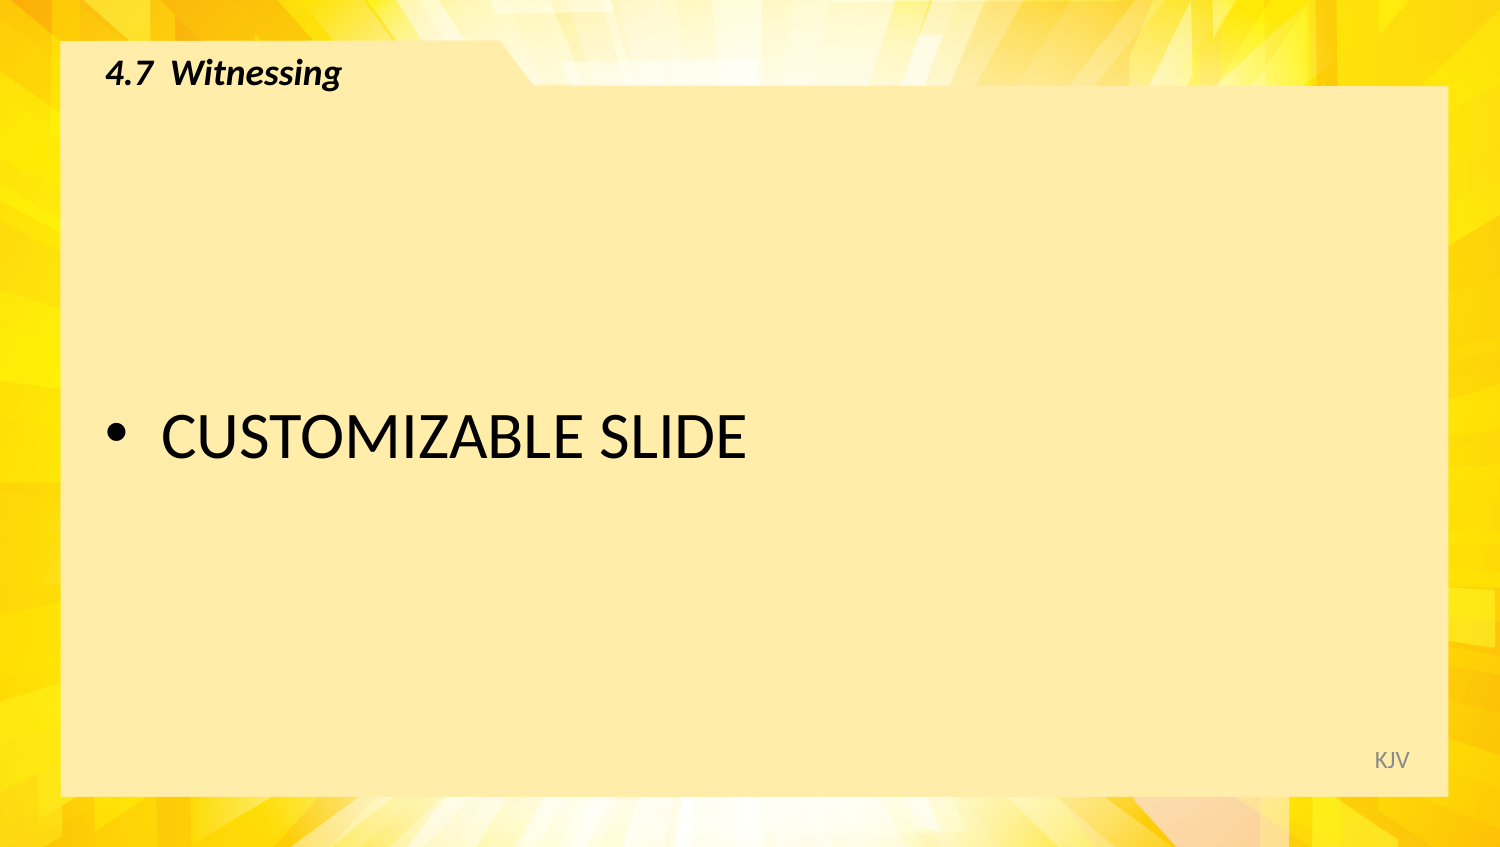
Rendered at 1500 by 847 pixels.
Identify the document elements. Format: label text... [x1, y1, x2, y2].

list CUSTOMIZABLE SLIDE [89, 141, 1403, 722]
footer KJV [950, 736, 1425, 782]
title 4.7 Witnessing [89, 33, 1420, 108]
picture [0, 0, 1500, 847]
